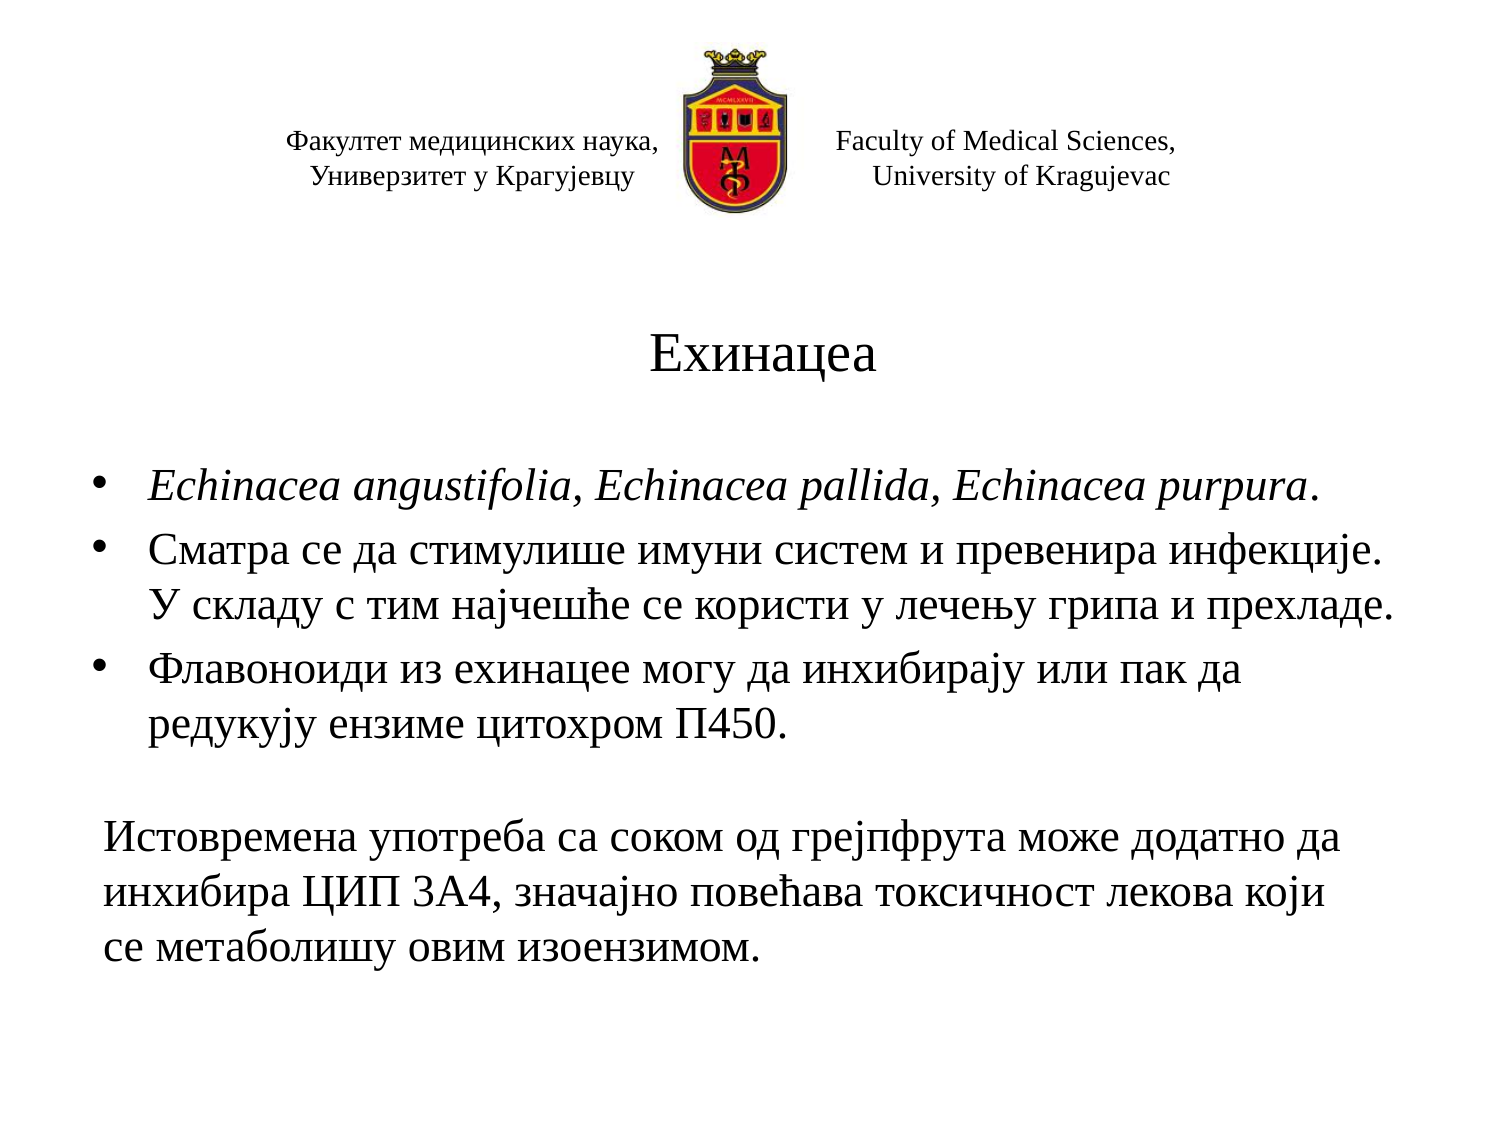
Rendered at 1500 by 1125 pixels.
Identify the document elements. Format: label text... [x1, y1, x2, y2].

title Ехинацеа [88, 255, 1439, 443]
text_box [253, 42, 1223, 221]
list Echinacea angustifolia, Echinacea pallida, Echinacea purpura. Сматра се да стимулише имуни систем и превенира инфекције. У складу с тим најчешће се користи у лечењу грипа и прехладе. Флавоноиди из ехинацее могу да инхибирају или пак да редукују ензиме цитохром П450. [76, 382, 1427, 1125]
text_box Истовремена употреба са соком од грејпфрута може додатно да инхибира ЦИП 3А4, значајно повећава токсичност лекова који се метаболишу овим изоензимом. [88, 798, 1376, 979]
